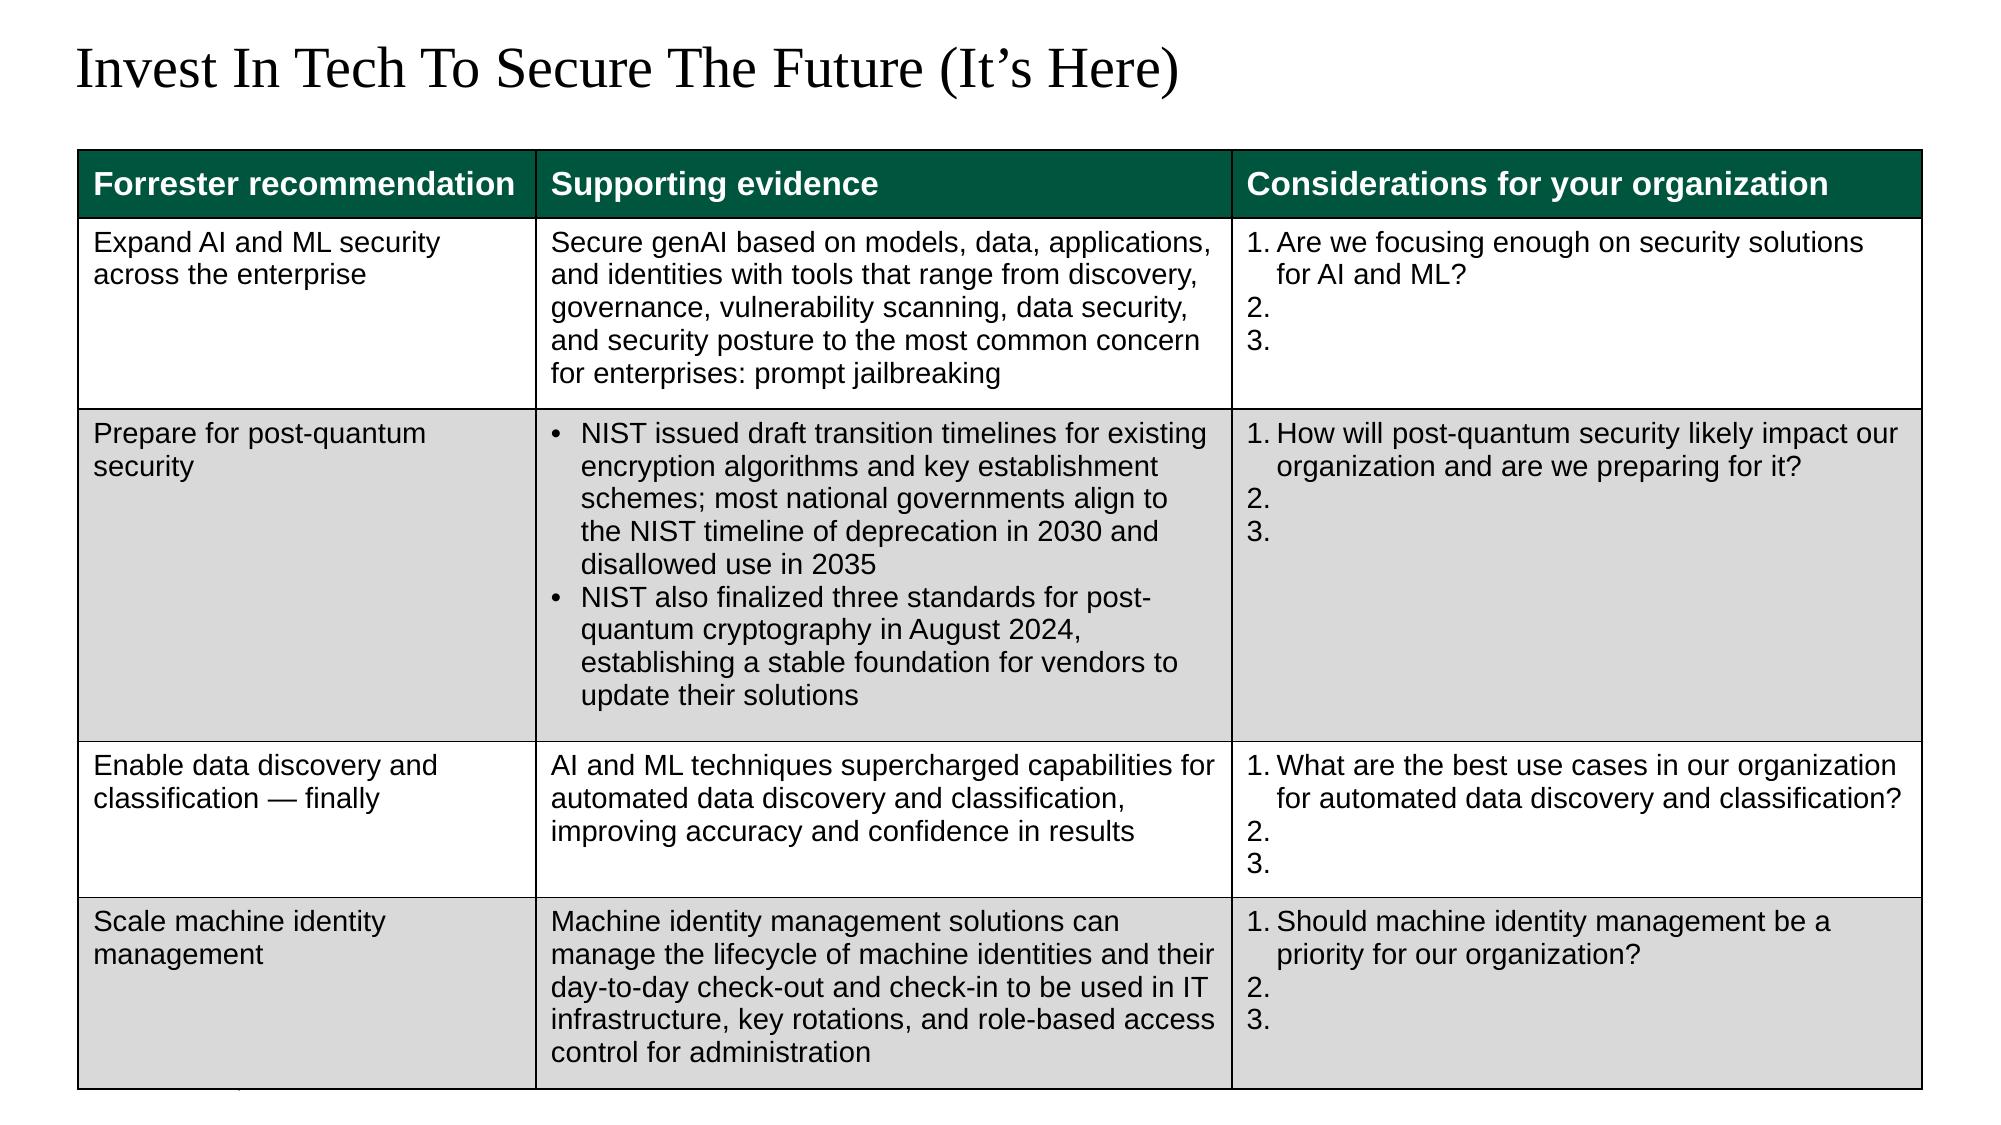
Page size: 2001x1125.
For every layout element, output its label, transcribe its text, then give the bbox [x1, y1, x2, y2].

table_cell Are we focusing enough on security solutions for AI and ML? [1233, 226, 1921, 408]
table_cell NIST issued draft transition timelines for existing encryption algorithms and key establishment schemes; most national governments align to the NIST timeline of deprecation in 2030 and disallowed use in 2035 NIST also finalized three standards for post-quantum cryptography in August 2024, establishing a stable foundation for vendors to update their solutions [537, 410, 1231, 741]
table_cell Should machine identity management be a priority for our organization? [1233, 898, 1921, 1088]
table_cell Prepare for post-quantum security [79, 410, 535, 741]
table_cell Scale machine identity management [79, 898, 535, 1088]
table_cell Expand AI and ML security across the enterprise [79, 226, 535, 408]
table_cell Secure genAI based on models, data, applications, and identities with tools that range from discovery, governance, vulnerability scanning, data security, and security posture to the most common concern for enterprises: prompt jailbreaking [537, 226, 1231, 408]
table_cell Enable data discovery and classification — finally [79, 742, 535, 897]
table_cell What are the best use cases in our organization for automated data discovery and classification? [1233, 742, 1921, 897]
table_cell How will post-quantum security likely impact our organization and are we preparing for it? [1233, 410, 1921, 741]
table_cell AI and ML techniques supercharged capabilities for automated data discovery and classification, improving accuracy and confidence in results [537, 742, 1231, 897]
title Invest In Tech To Secure The Future (It’s Here) [75, 37, 1965, 226]
table_cell Machine identity management solutions can manage the lifecycle of machine identities and their day-to-day check-out and check-in to be used in IT infrastructure, key rotations, and role-based access control for administration [537, 898, 1231, 1088]
